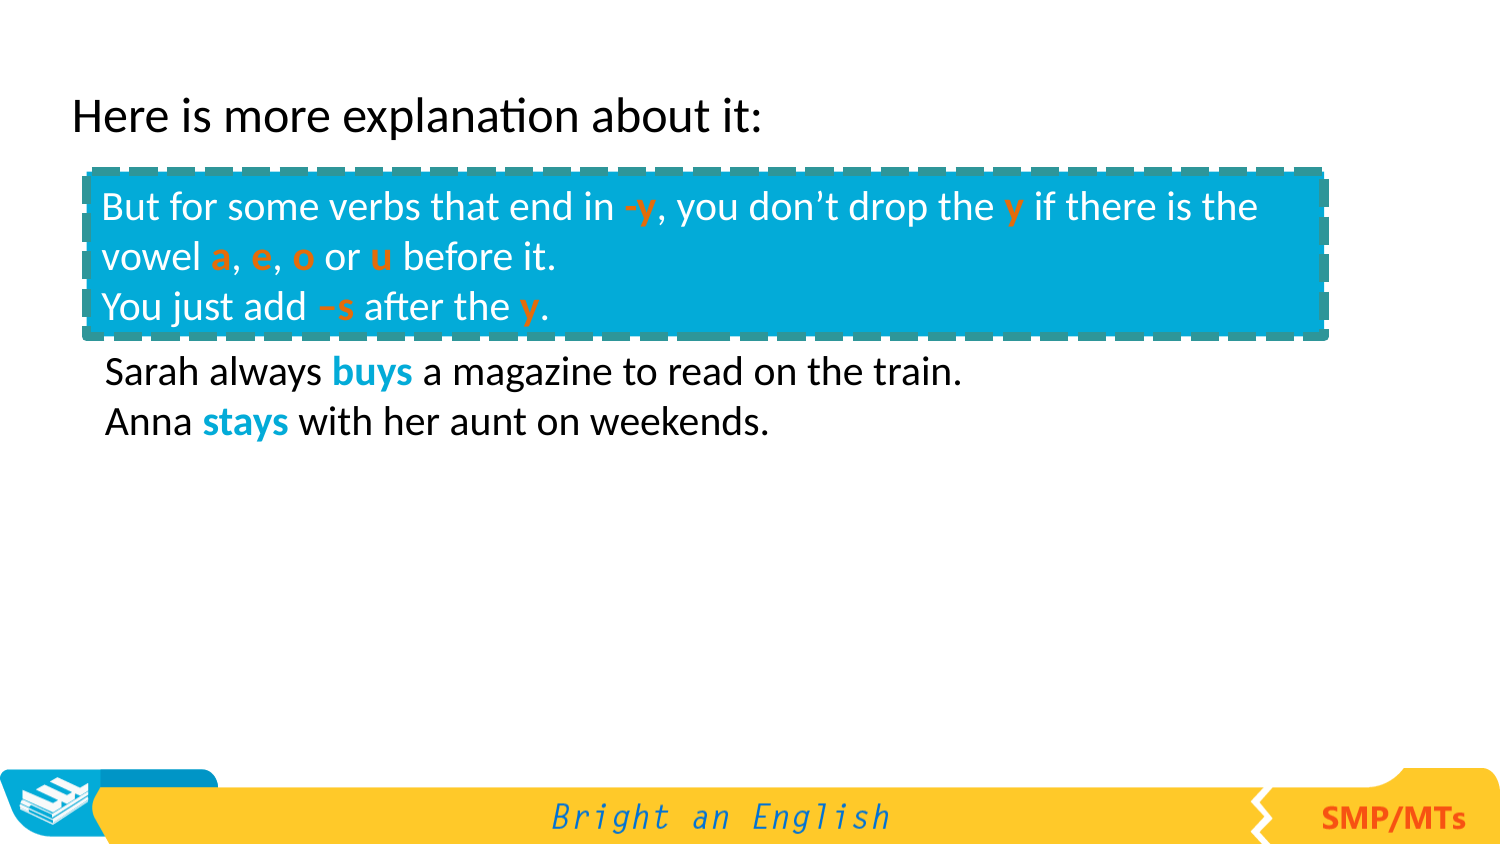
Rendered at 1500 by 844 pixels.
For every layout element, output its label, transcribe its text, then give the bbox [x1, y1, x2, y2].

text_box Sarah always buys a magazine to read on the train. Anna stays with her aunt on weekends. [90, 336, 1029, 452]
text_box But for some verbs that end in -y, you don’t drop the y if there is the vowel a, e, o or u before it. You just add –s after the y. [86, 171, 1325, 337]
picture [20, 778, 88, 823]
text_box Here is more explanation about it: [57, 74, 825, 150]
picture [0, 768, 1500, 844]
